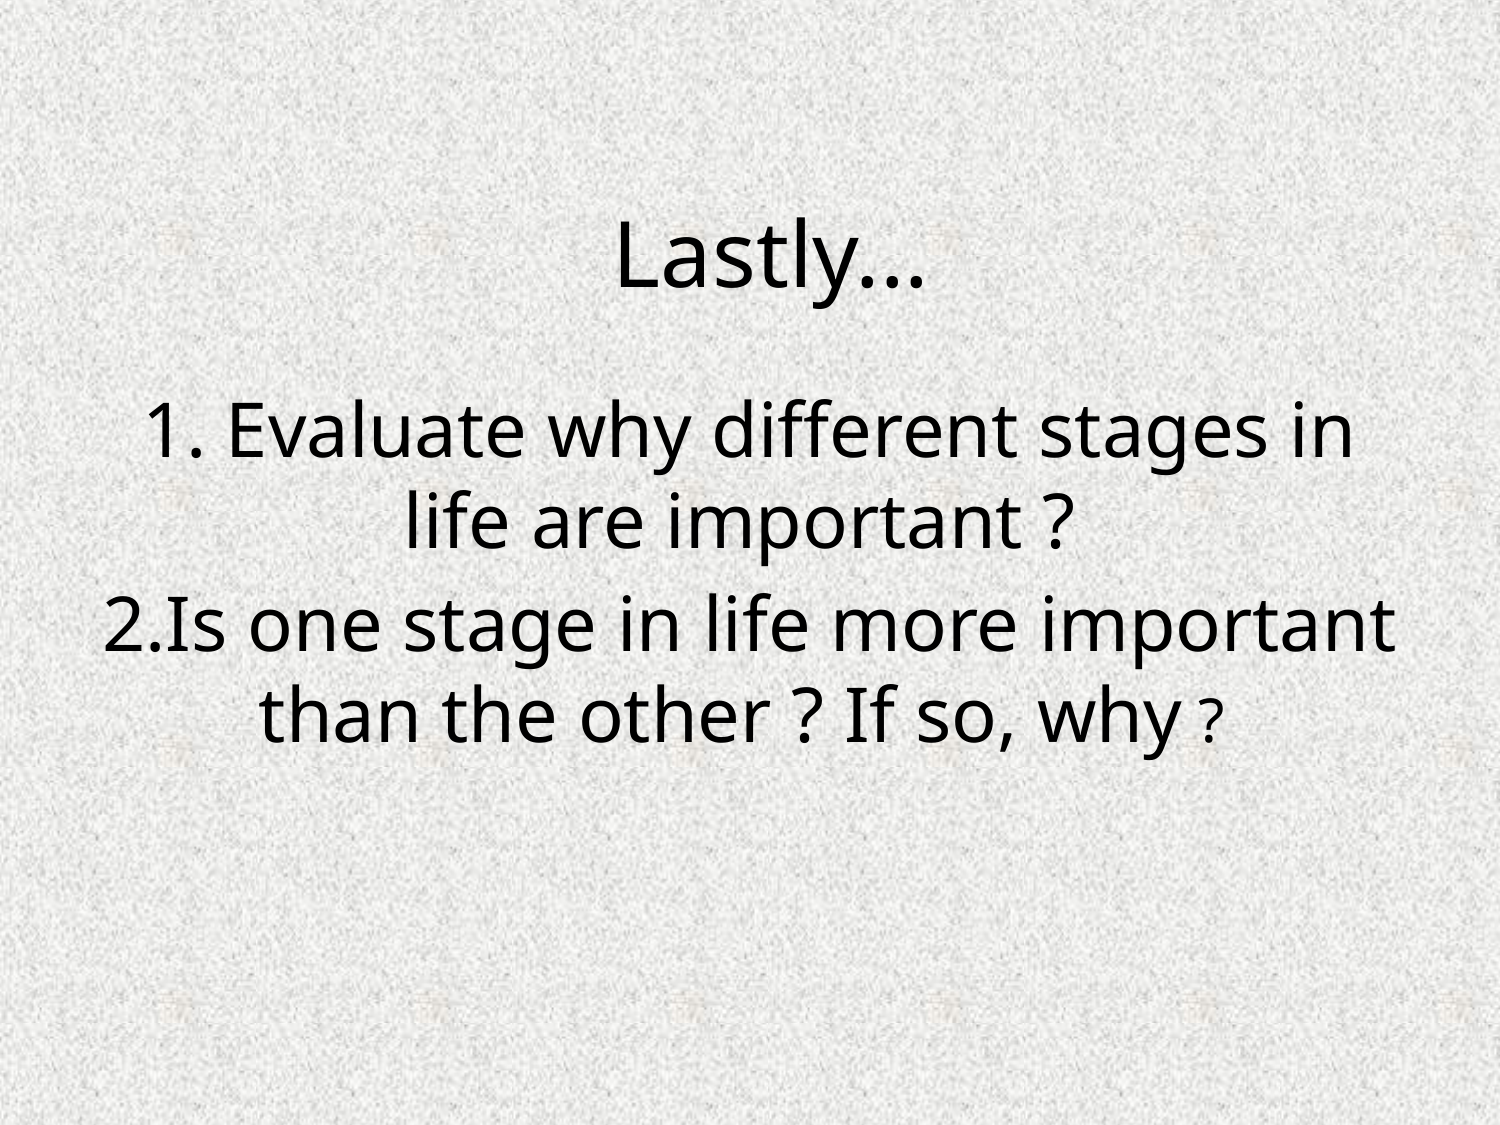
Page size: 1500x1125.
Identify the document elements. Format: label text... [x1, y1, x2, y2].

title Lastly... [133, 129, 1410, 372]
picture [0, 0, 1500, 1125]
subtitle 1. Evaluate why different stages in life are important ? 2.Is one stage in life more important than the other ? If so, why ? [88, 373, 1412, 899]
